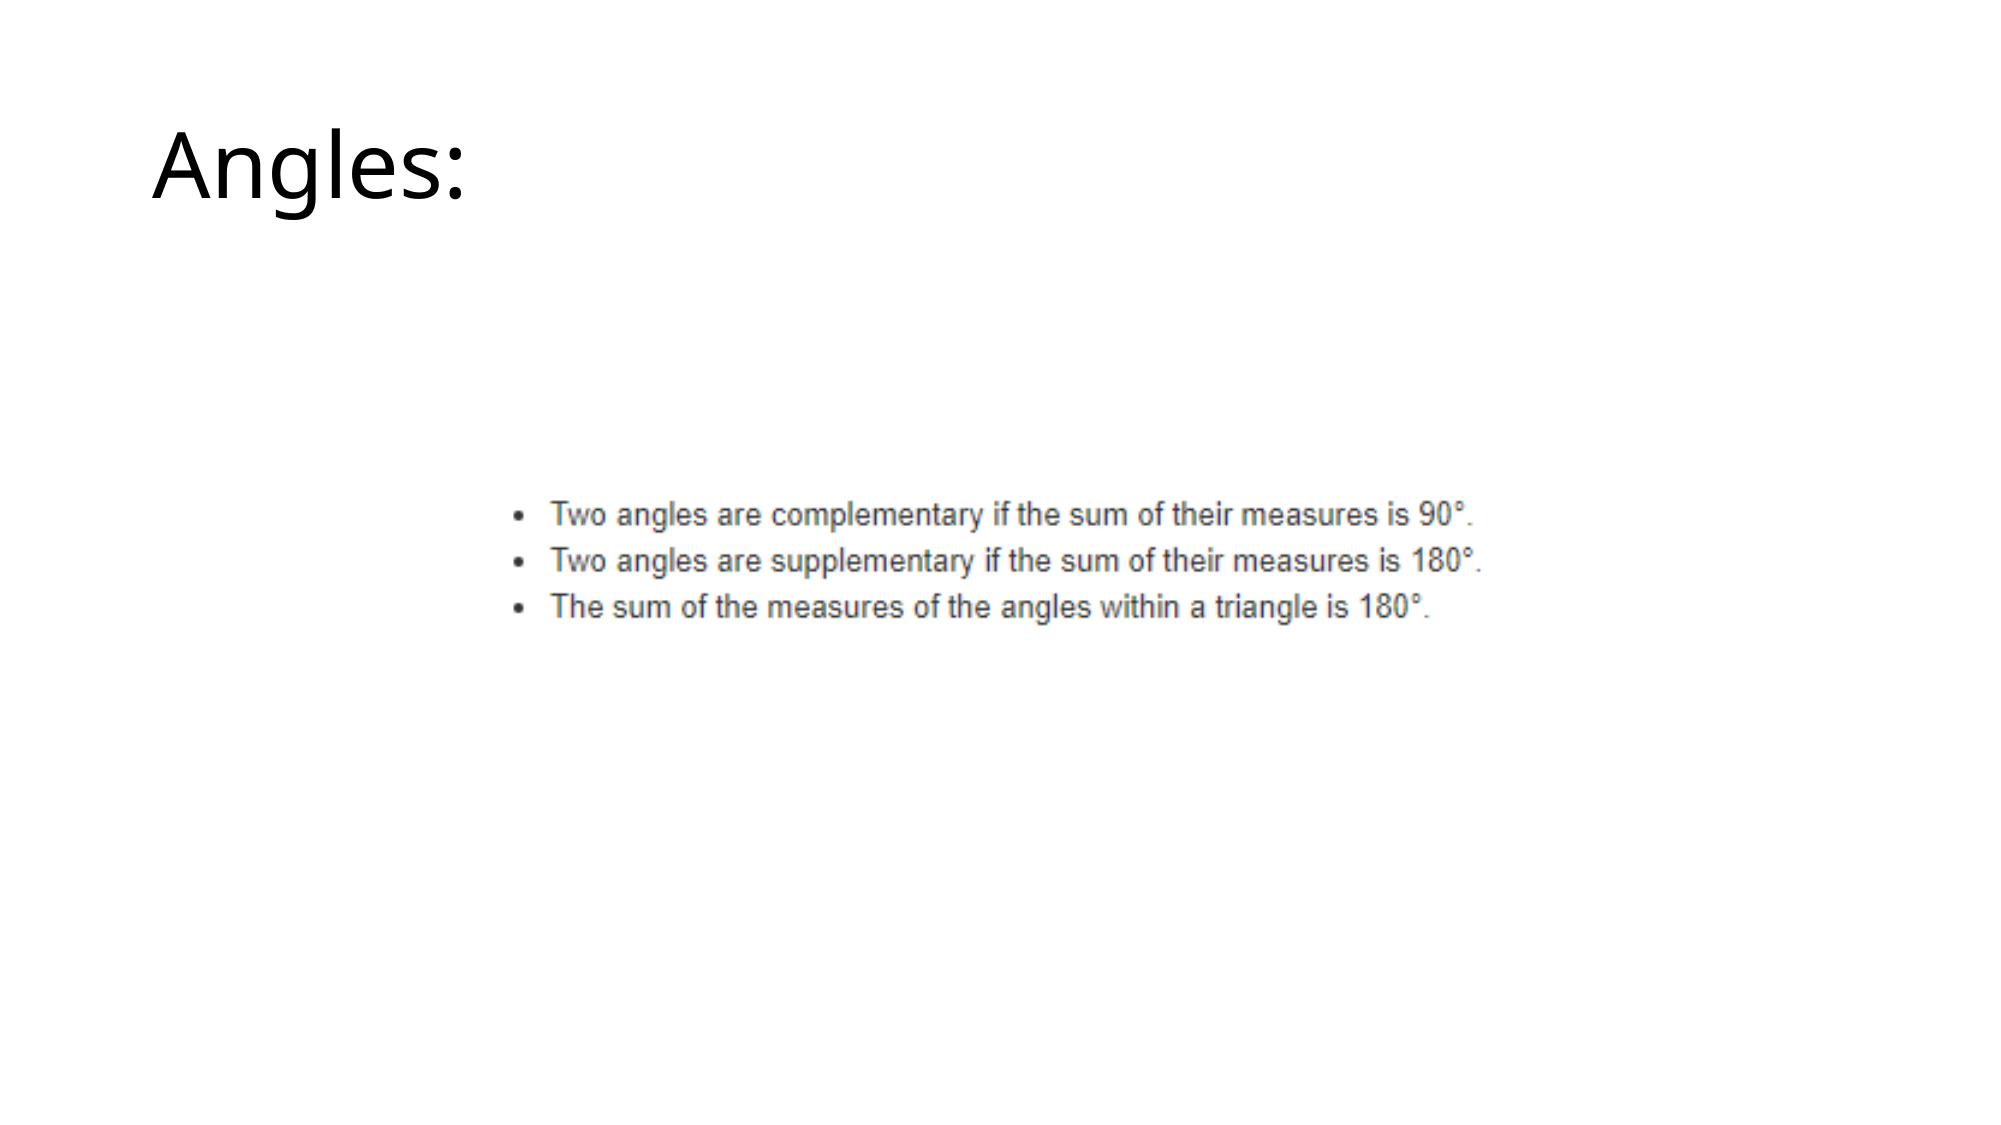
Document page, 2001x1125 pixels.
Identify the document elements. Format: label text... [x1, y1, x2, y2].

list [500, 492, 1500, 633]
title Angles: [137, 59, 1863, 278]
